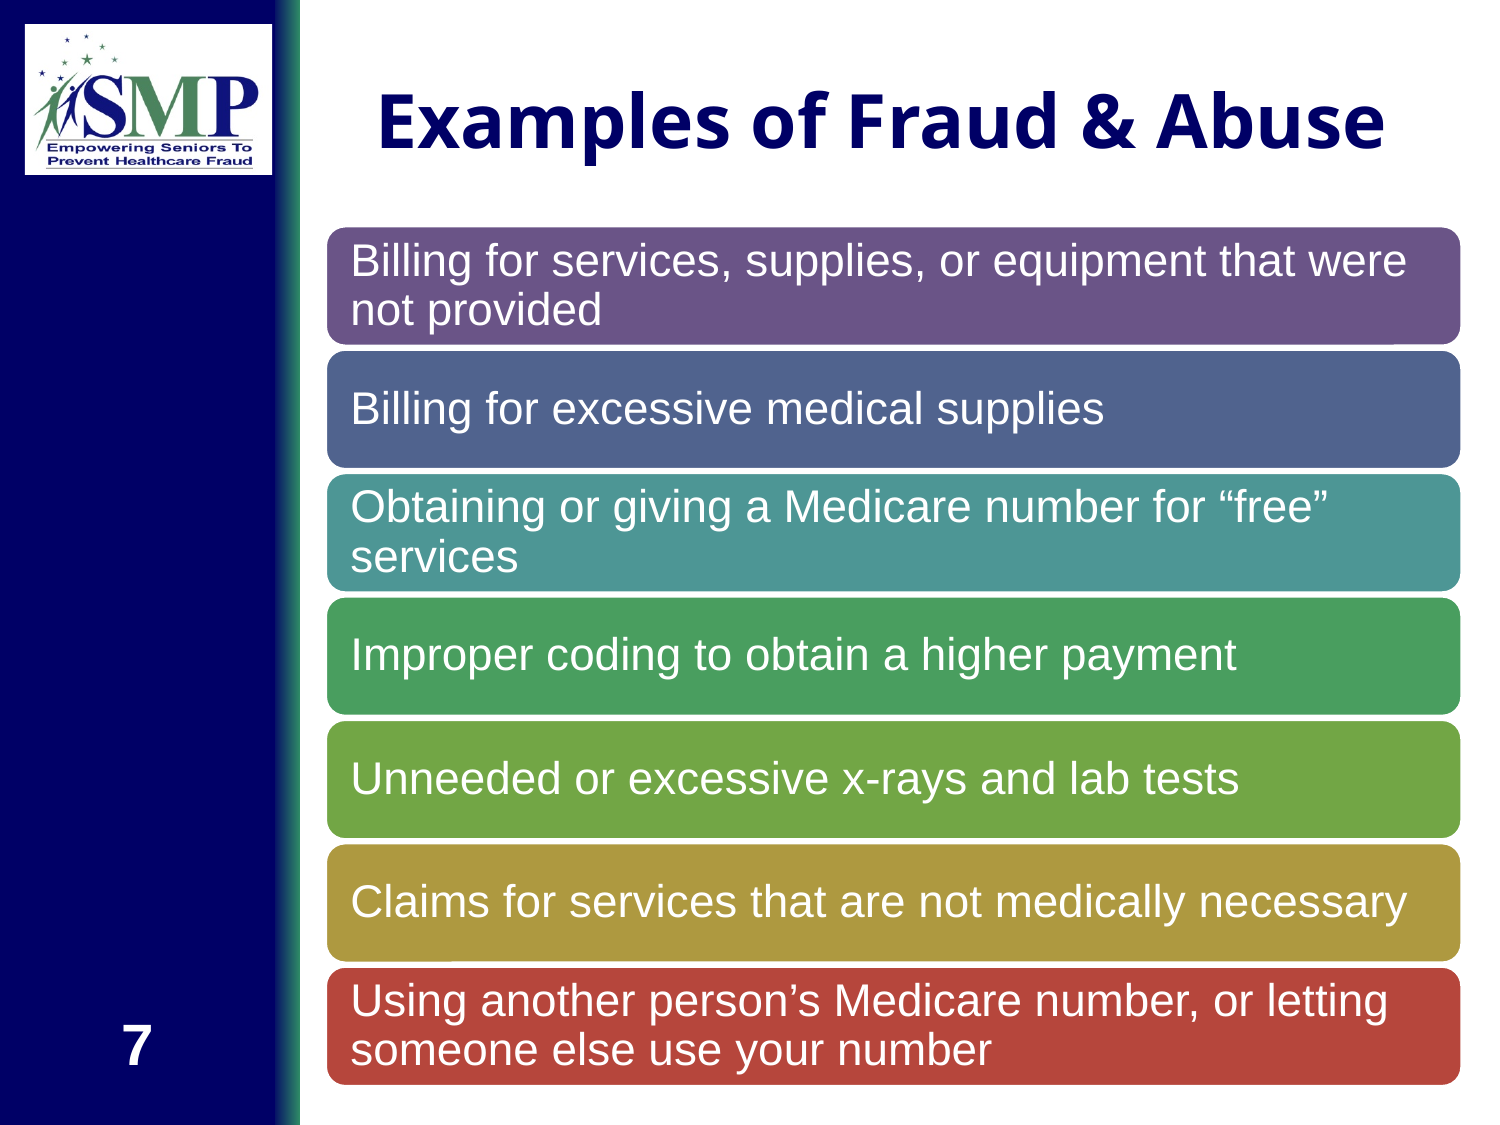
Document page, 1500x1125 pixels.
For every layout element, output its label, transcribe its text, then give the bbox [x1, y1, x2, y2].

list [324, 224, 1463, 1088]
picture [24, 24, 273, 175]
slide_number 7 [0, 999, 276, 1076]
title Examples of Fraud & Abuse [337, 24, 1425, 213]
